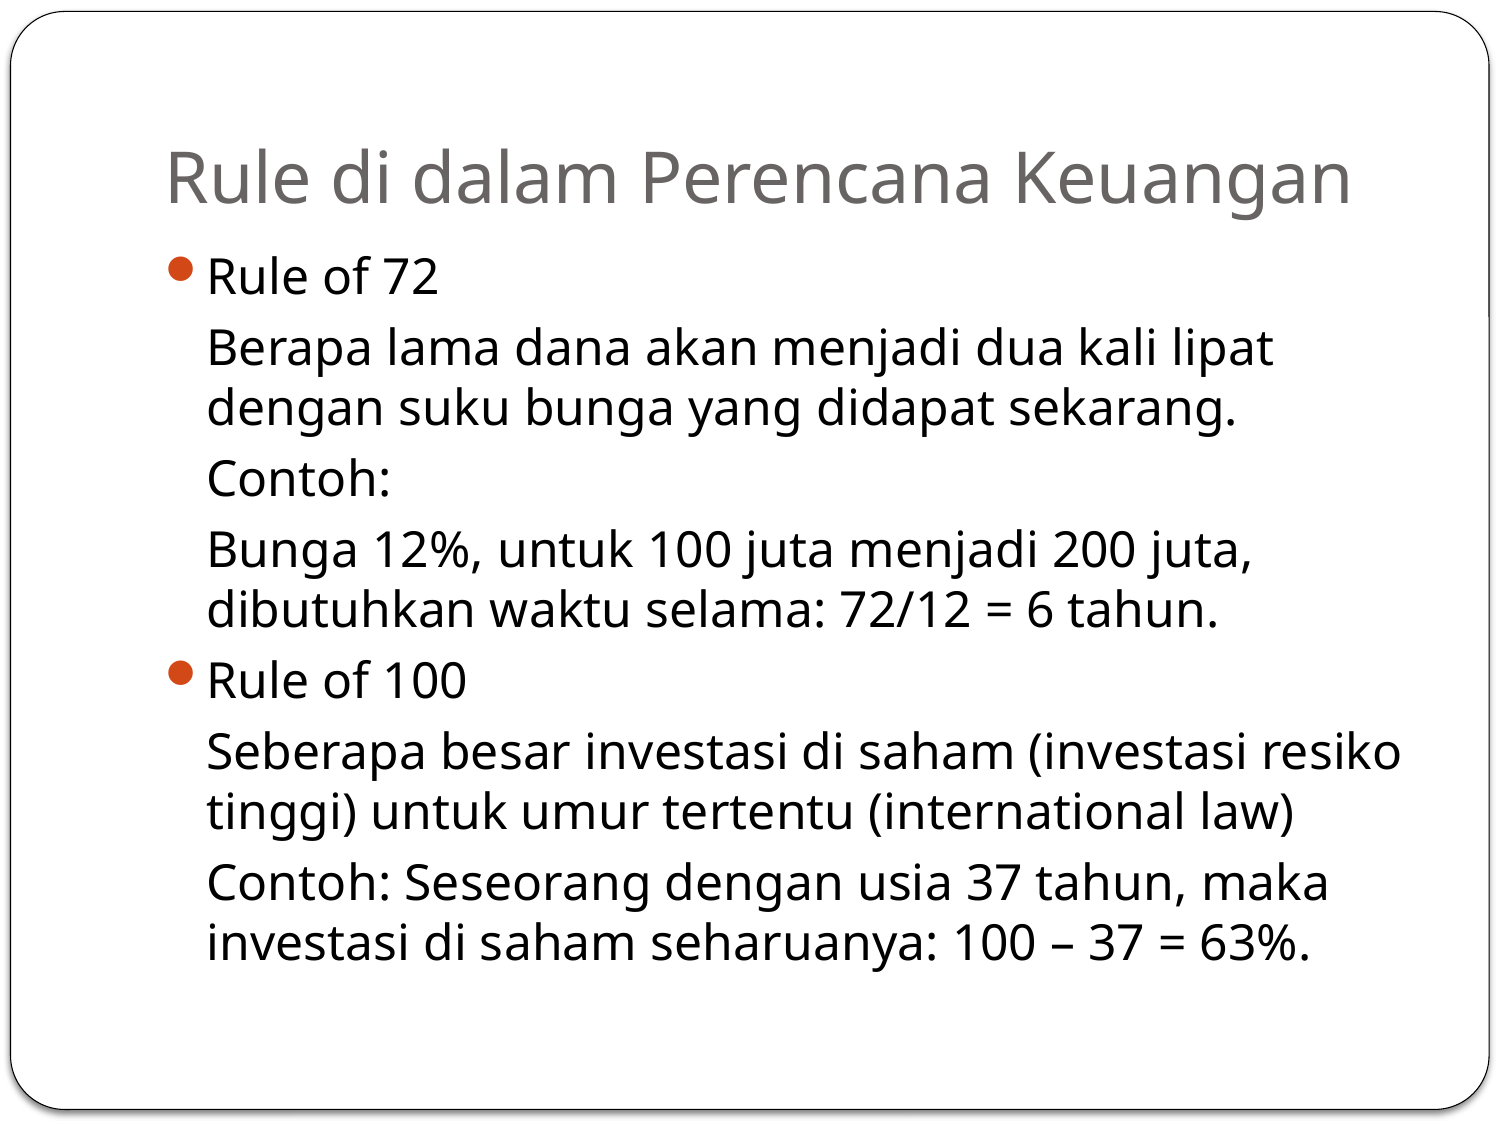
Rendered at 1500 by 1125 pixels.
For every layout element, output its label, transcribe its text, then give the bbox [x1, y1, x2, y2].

title Rule di dalam Perencana Keuangan [150, 45, 1425, 233]
list Rule of 72 Berapa lama dana akan menjadi dua kali lipat dengan suku bunga yang didapat sekarang. Contoh: Bunga 12%, untuk 100 juta menjadi 200 juta, dibutuhkan waktu selama: 72/12 = 6 tahun. Rule of 100 Seberapa besar investasi di saham (investasi resiko tinggi) untuk umur tertentu (international law) Contoh: Seseorang dengan usia 37 tahun, maka investasi di saham seharuanya: 100 – 37 = 63%. [150, 237, 1425, 988]
